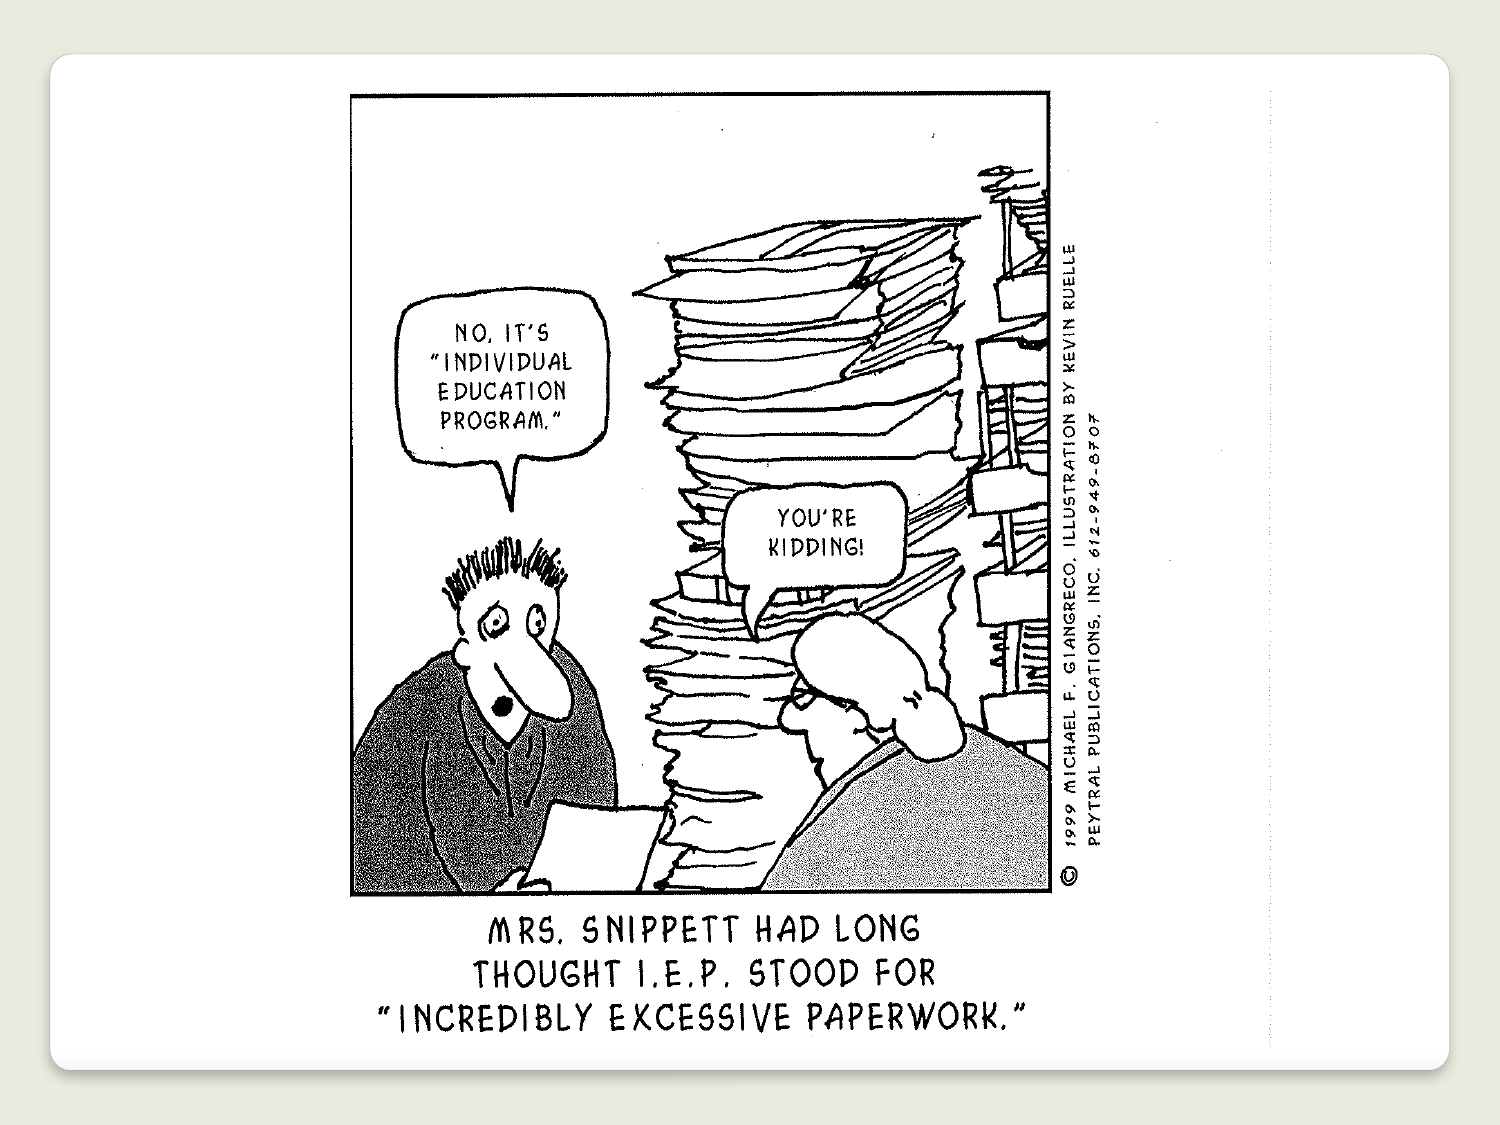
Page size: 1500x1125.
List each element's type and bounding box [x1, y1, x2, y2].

picture [349, 87, 1280, 1051]
